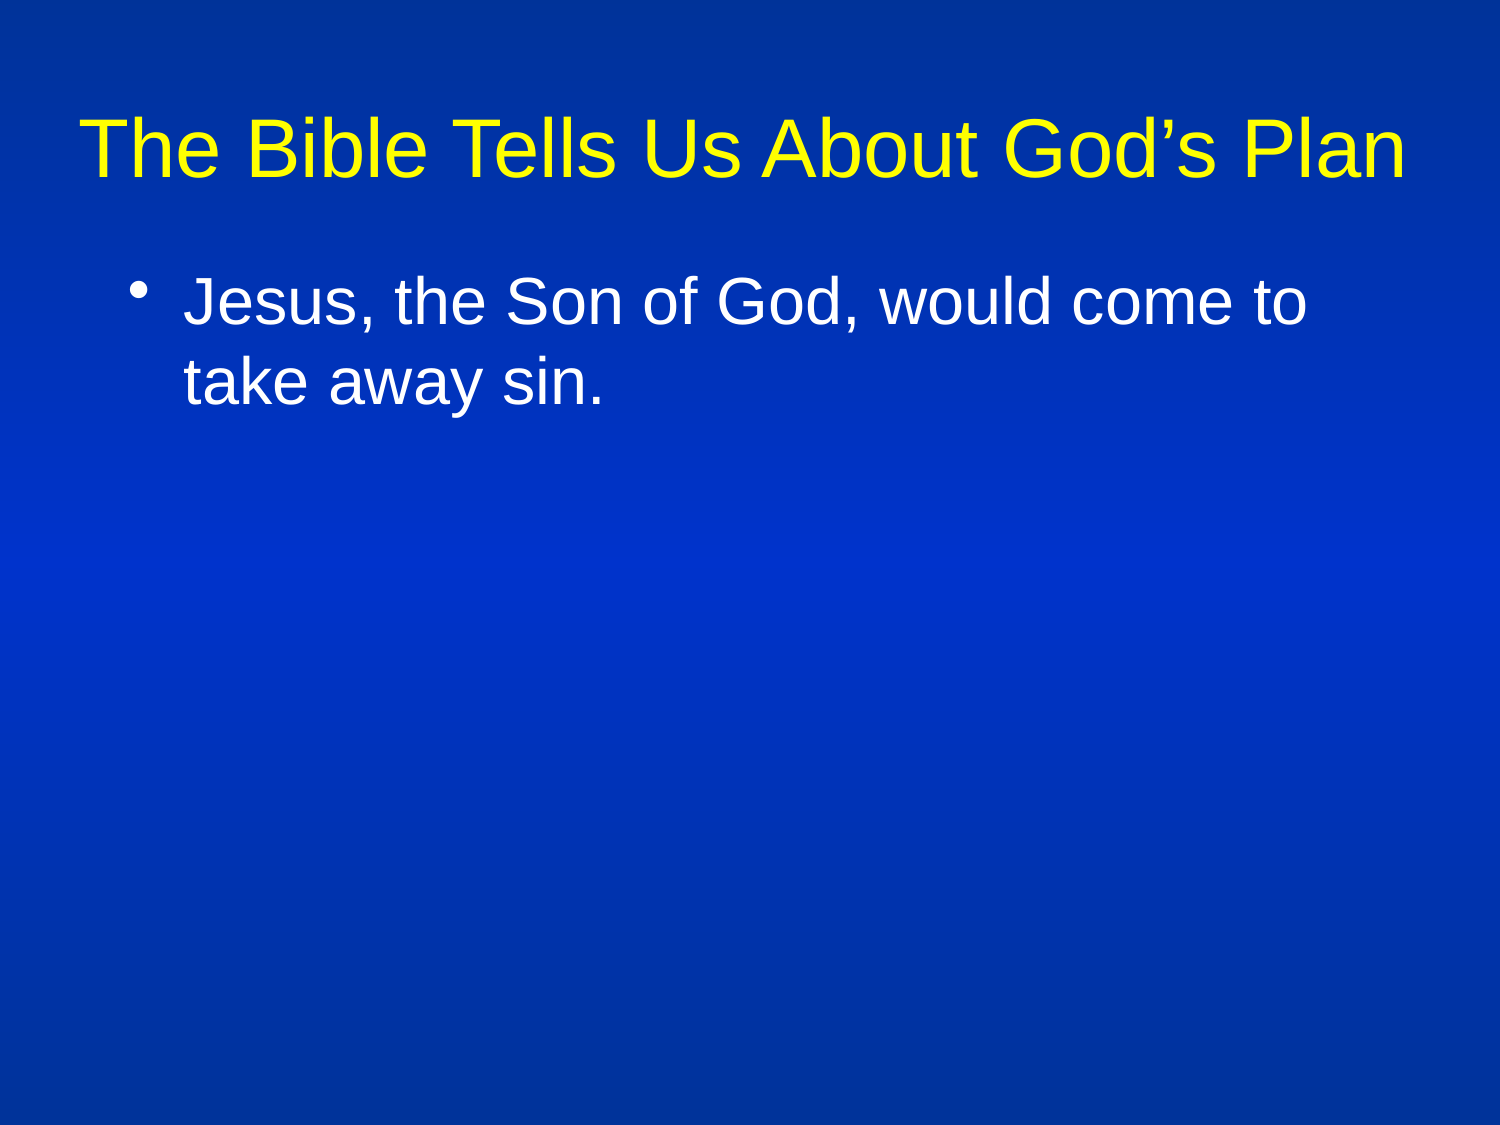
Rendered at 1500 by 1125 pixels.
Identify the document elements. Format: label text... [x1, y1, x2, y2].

list Jesus, the Son of God, would come to take away sin. [112, 249, 1463, 1038]
title The Bible Tells Us About God’s Plan [50, 50, 1438, 238]
